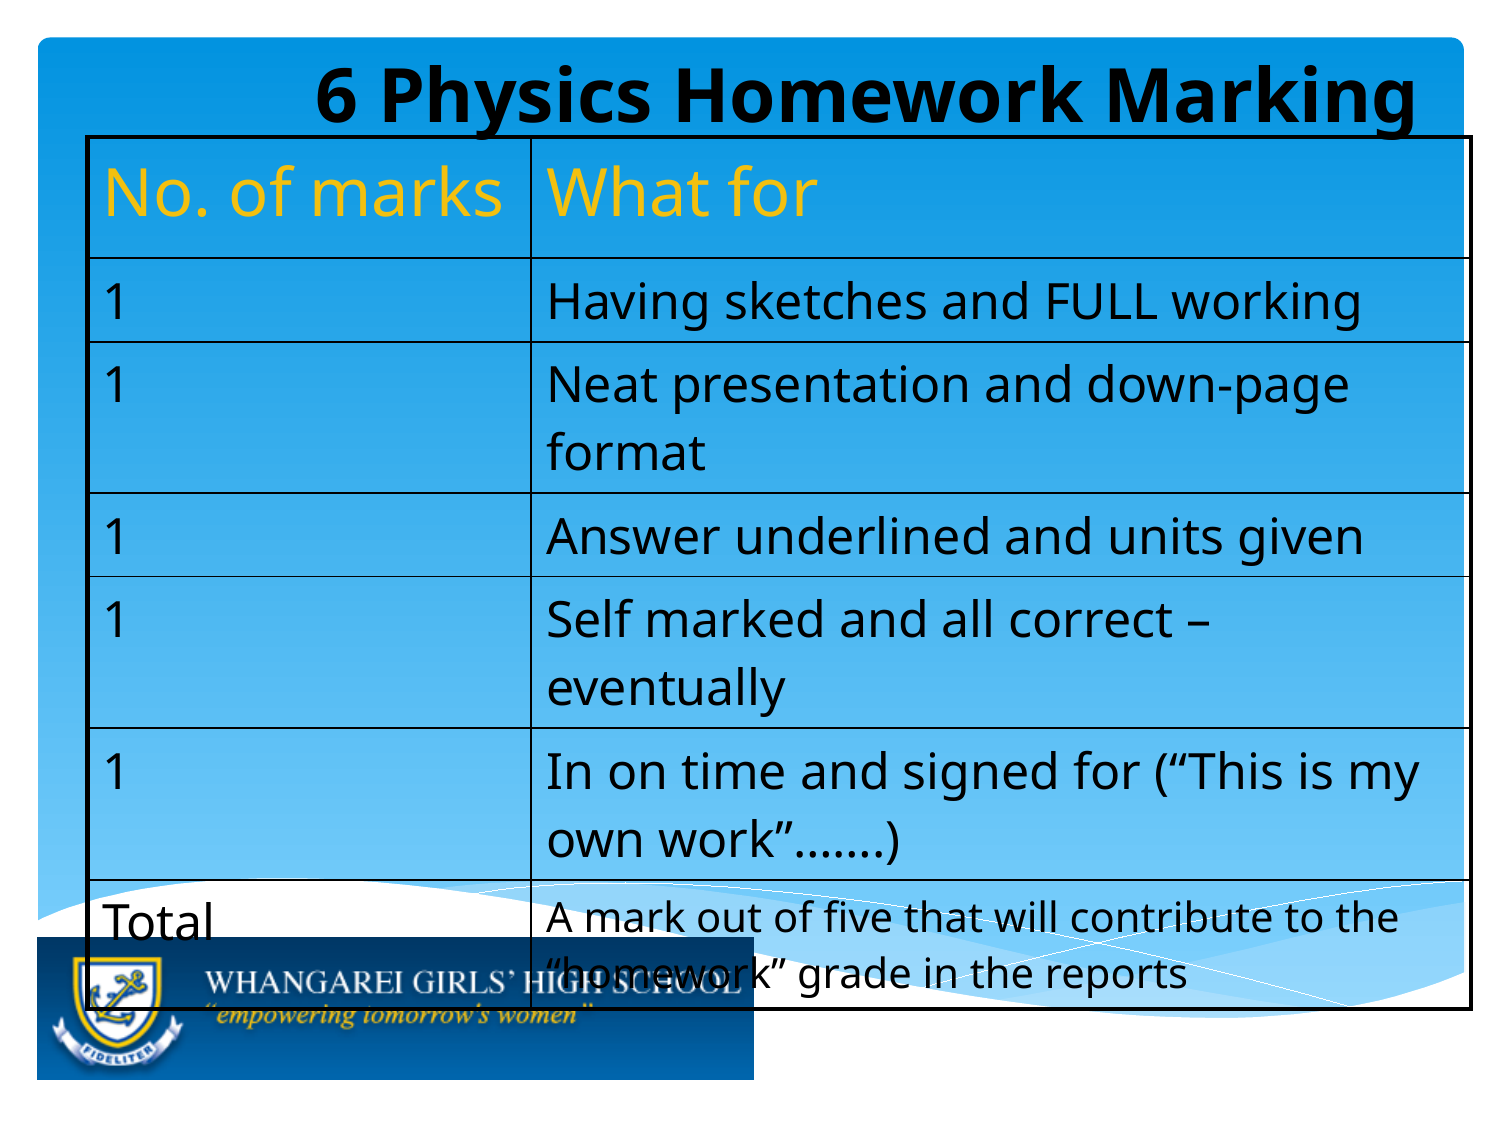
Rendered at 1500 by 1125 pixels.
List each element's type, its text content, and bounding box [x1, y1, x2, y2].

table_cell A mark out of five that will contribute to the “homework” grade in the reports [532, 881, 1469, 1007]
table_cell Self marked and all correct – eventually [532, 577, 1469, 727]
text_box 6 Physics Homework Marking [253, 37, 1466, 135]
table_cell 1 [90, 577, 530, 727]
table_header What for [532, 139, 1469, 257]
table_cell Total [90, 881, 530, 935]
table_cell 1 [90, 729, 530, 879]
table_cell Neat presentation and down-page format [532, 343, 1469, 492]
table_header No. of marks [90, 139, 530, 257]
table_cell In on time and signed for (“This is my own work”…….) [532, 729, 1469, 879]
picture [37, 937, 754, 1080]
table_cell 1 [90, 494, 530, 576]
table_cell 1 [90, 343, 530, 492]
table_cell Answer underlined and units given [532, 494, 1469, 576]
table_cell Having sketches and FULL working [532, 259, 1469, 341]
table_cell 1 [90, 259, 530, 341]
